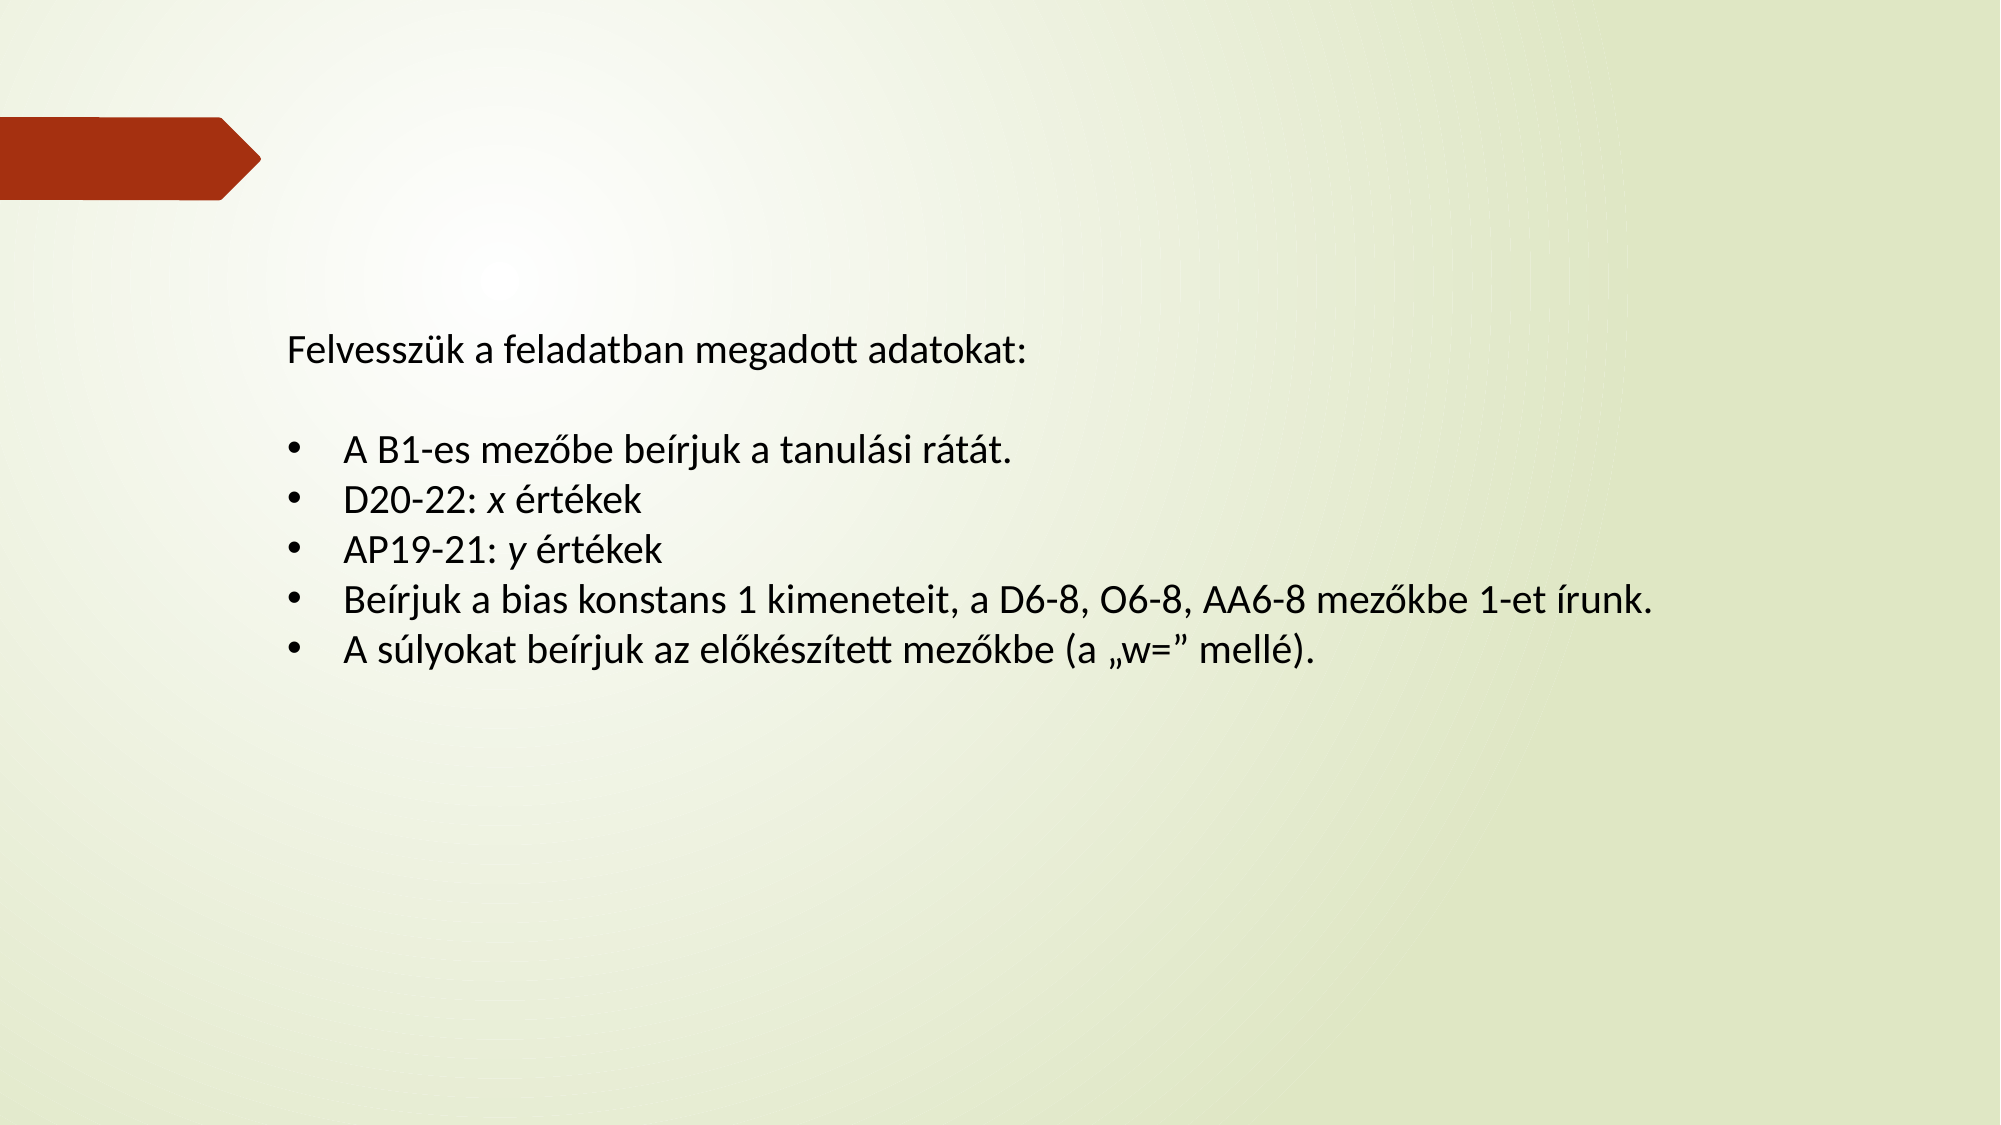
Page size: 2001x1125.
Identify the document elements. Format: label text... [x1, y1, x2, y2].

text_box Felvesszük a feladatban megadott adatokat: A B1-es mezőbe beírjuk a tanulási rátát. D20-22: x értékek AP19-21: y értékek Beírjuk a bias konstans 1 kimeneteit, a D6-8, O6-8, AA6-8 mezőkbe 1-et írunk. A súlyokat beírjuk az előkészített mezőkbe (a „w=” mellé). [272, 314, 1695, 680]
